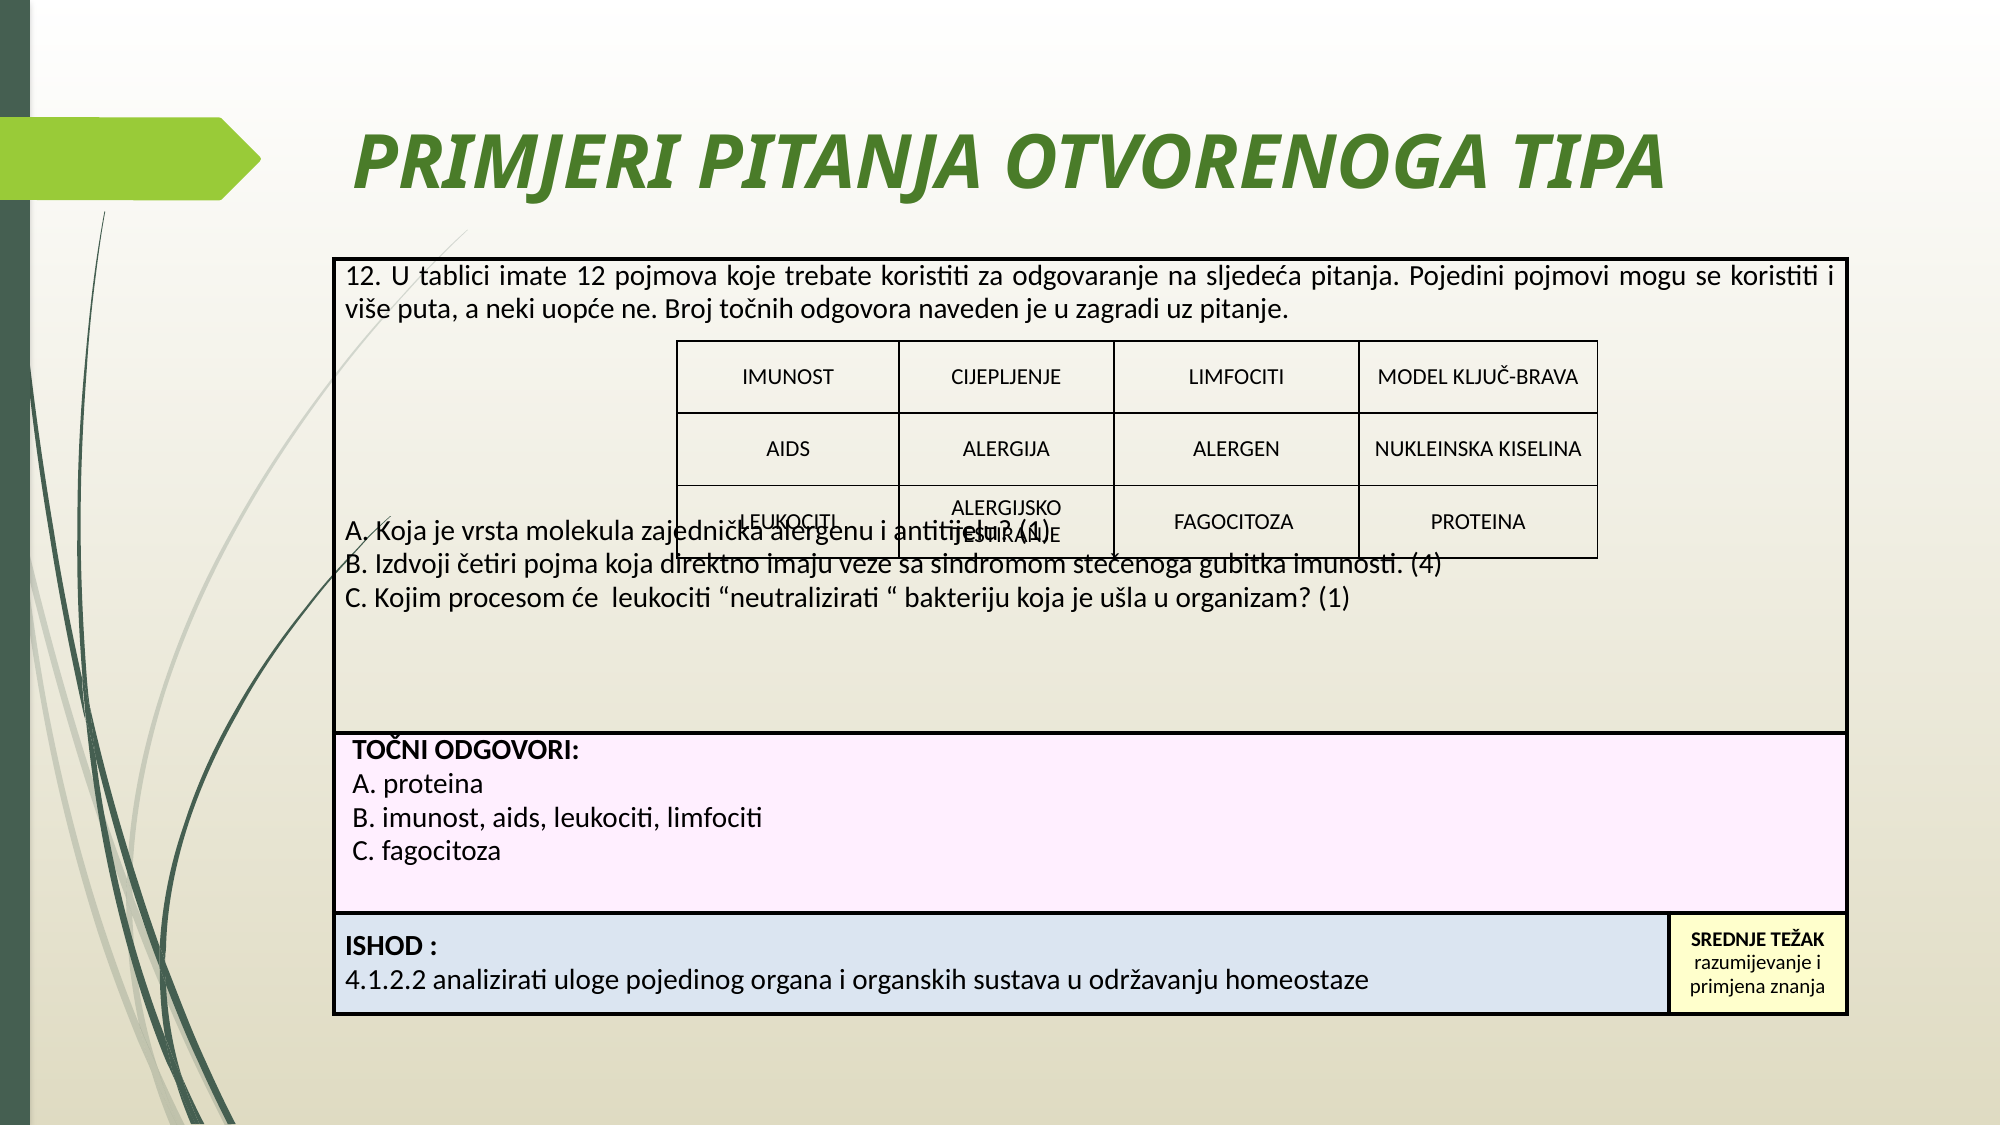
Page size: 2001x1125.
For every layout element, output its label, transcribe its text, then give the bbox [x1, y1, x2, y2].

table_header MODEL KLJUČ-BRAVA [1360, 342, 1597, 412]
table_header LIMFOCITI [1115, 342, 1358, 412]
table_cell PROTEINA [1360, 486, 1597, 557]
table_cell LEUKOCITI [678, 486, 898, 557]
table_header CIJEPLJENJE [900, 342, 1113, 412]
table_cell NUKLEINSKA KISELINA [1360, 414, 1597, 485]
title PRIMJERI PITANJA OTVORENOGA TIPA [337, 101, 1800, 223]
table_cell ALERGIJA [900, 414, 1113, 485]
table_header IMUNOST [678, 342, 898, 412]
table_header 12. U tablici imate 12 pojmova koje trebate koristiti za odgovaranje na sljedeća pitanja. Pojedini pojmovi mogu se koristiti i više puta, a neki uopće ne. Broj točnih odgovora naveden je u zagradi uz pitanje. A. Koja je vrsta molekula zajednička alergenu i antitijelu? (1) B. Izdvoji četiri pojma koja direktno imaju veze sa sindromom stečenoga gubitka imunosti. (4) C. Kojim procesom će leukociti “neutralizirati “ bakteriju koja je ušla u organizam? (1) [336, 261, 1845, 731]
table_cell ALERGEN [1115, 414, 1358, 485]
table_cell AIDS [678, 414, 898, 485]
table_cell ISHOD : 4.1.2.2 analizirati uloge pojedinog organa i organskih sustava u održavanju homeostaze [336, 915, 1667, 1012]
table_cell ALERGIJSKO TESTIRANJE [900, 486, 1113, 557]
table_cell TOČNI ODGOVORI: A. proteina B. imunost, aids, leukociti, limfociti C. fagocitoza [336, 735, 1845, 911]
table_cell FAGOCITOZA [1115, 486, 1358, 557]
table_cell SREDNJE TEŽAK razumijevanje i primjena znanja [1671, 915, 1845, 1012]
